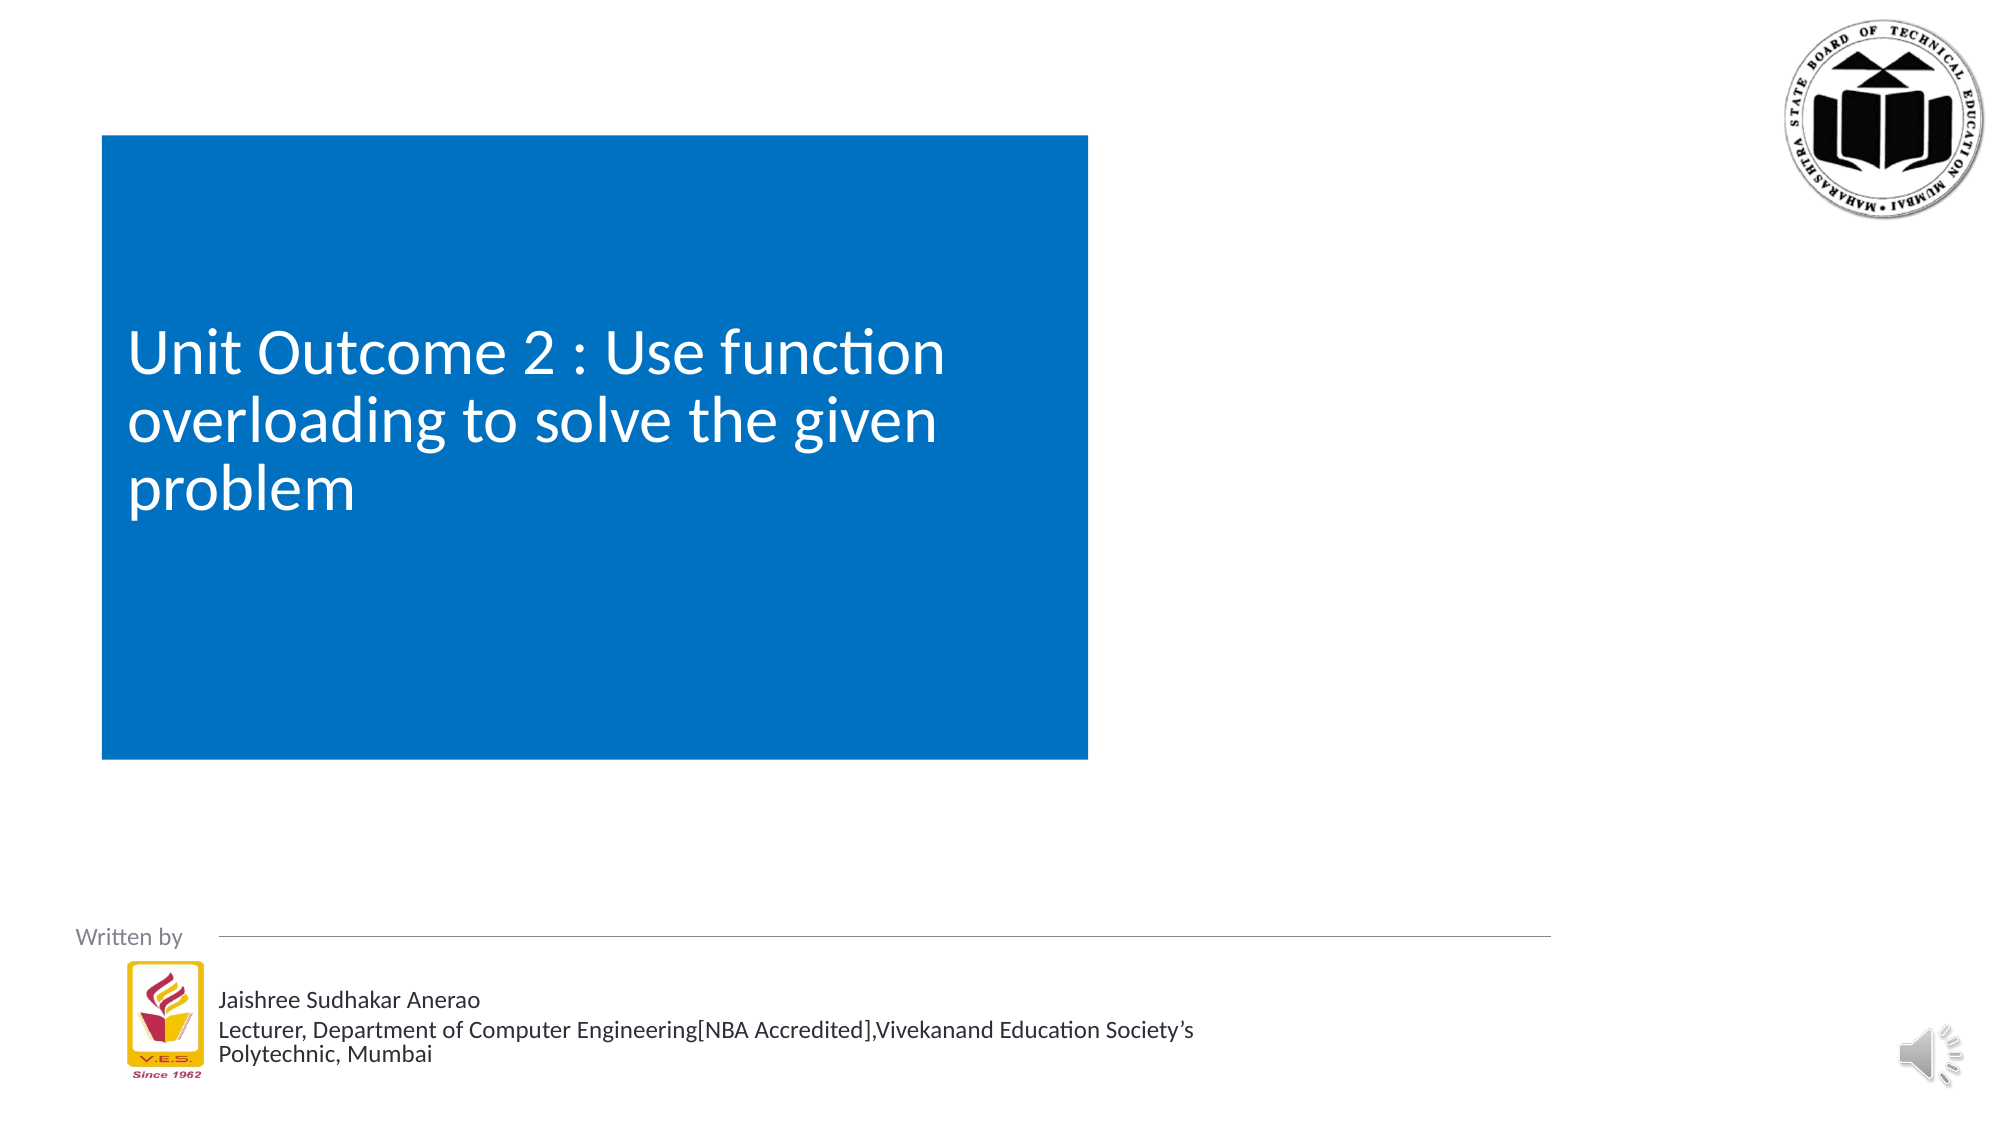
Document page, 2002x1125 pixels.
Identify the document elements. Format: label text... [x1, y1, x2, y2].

title Unit Outcome 2 : Use function overloading to solve the given problem [127, 320, 1087, 738]
list Jaishree Sudhakar Anerao [218, 987, 726, 1017]
picture [1898, 1022, 1966, 1090]
picture [126, 961, 204, 1079]
picture [1764, 0, 2001, 237]
list Lecturer, Department of Computer Engineering[NBA Accredited],Vivekanand Education Society’s Polytechnic, Mumbai [218, 1019, 1226, 1050]
